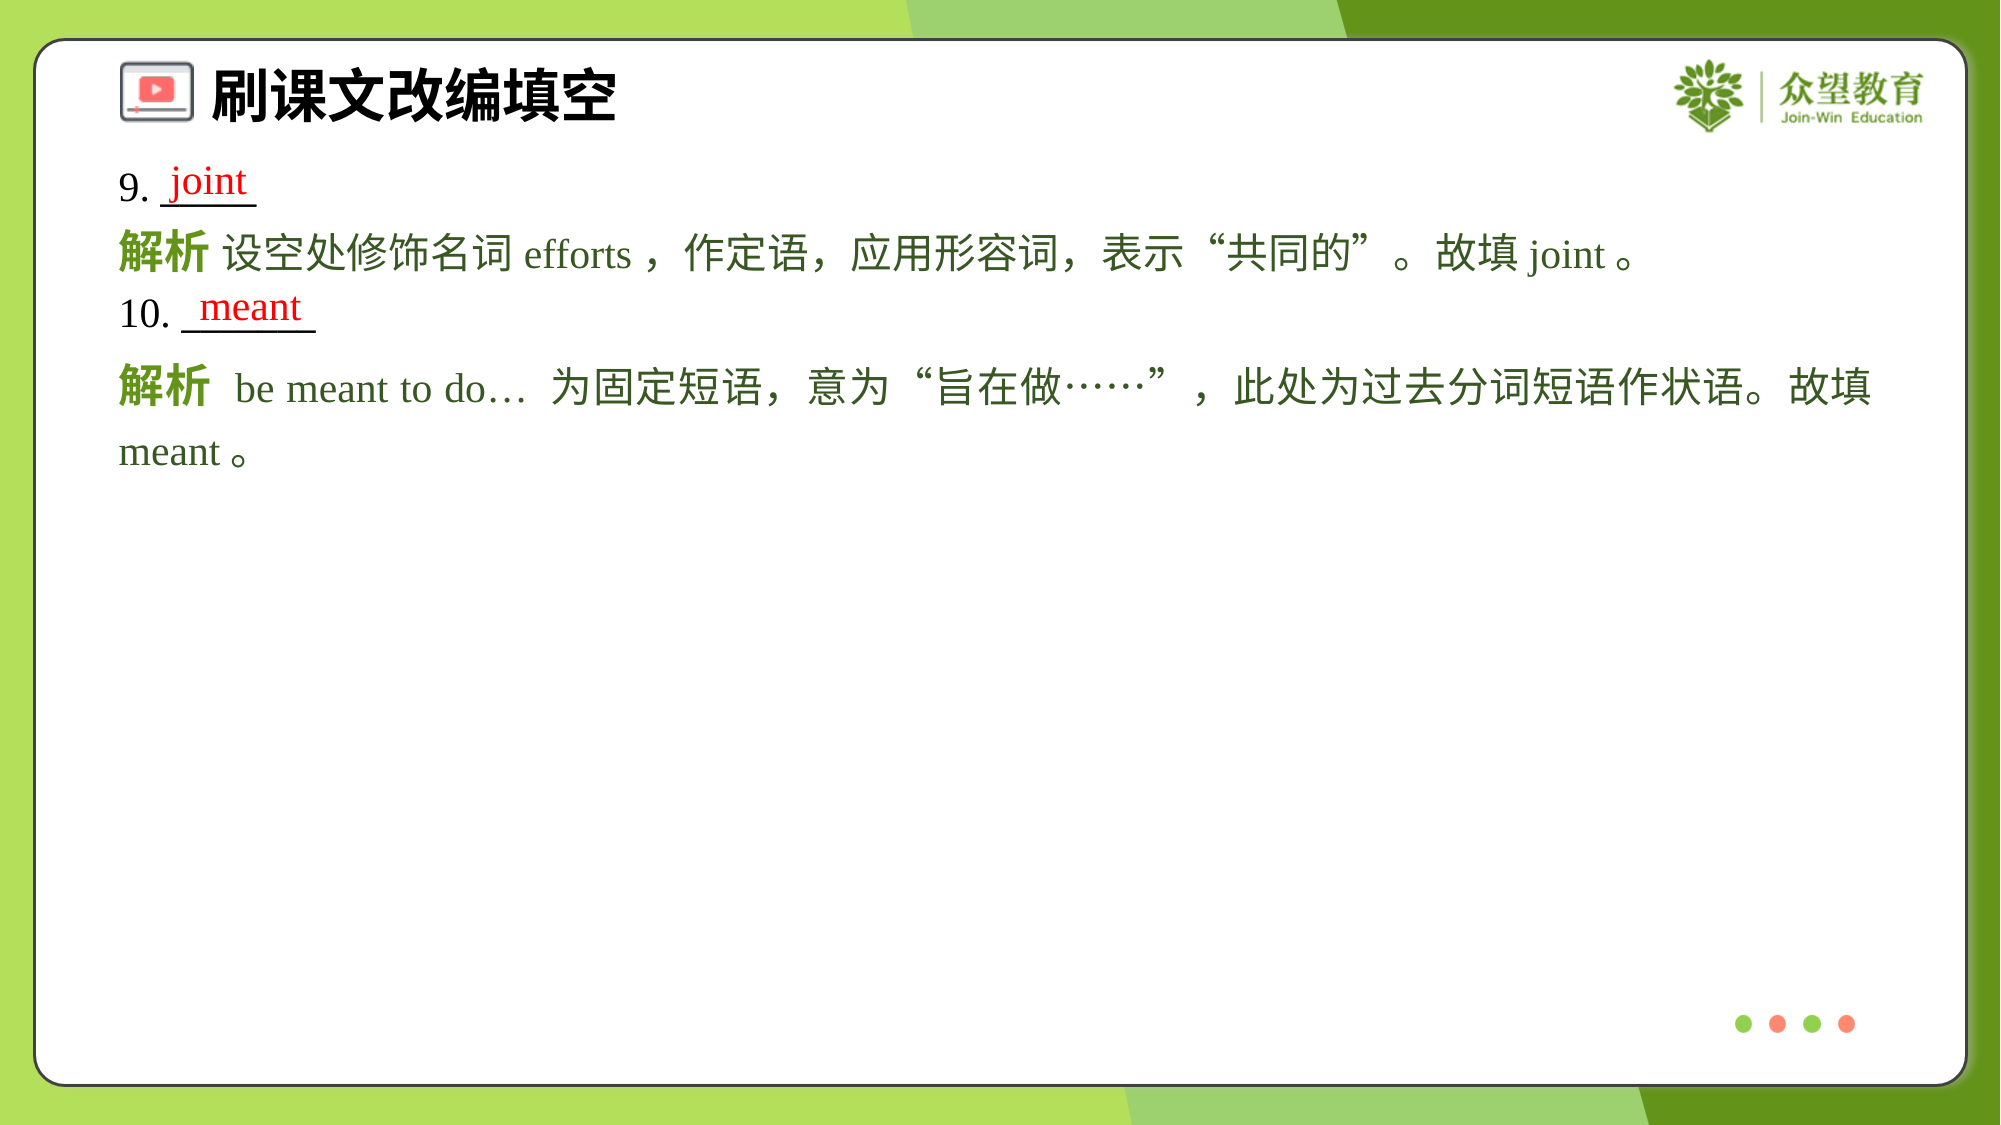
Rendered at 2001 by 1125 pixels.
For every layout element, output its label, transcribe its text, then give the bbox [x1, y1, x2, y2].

text_box joint [165, 140, 252, 199]
picture [0, 0, 2000, 1125]
text_box 10. _______ [118, 272, 1883, 330]
text_box 解析 be meant to do… 为固定短语，意为“旨在做……”，此处为过去分词短语作状语。故填meant。 [118, 342, 1883, 470]
text_box 9. _____ [118, 146, 1883, 204]
text_box meant [195, 266, 306, 325]
text_box 解析 设空处修饰名词efforts，作定语，应用形容词，表示“共同的”。故填joint。 [118, 209, 1883, 271]
